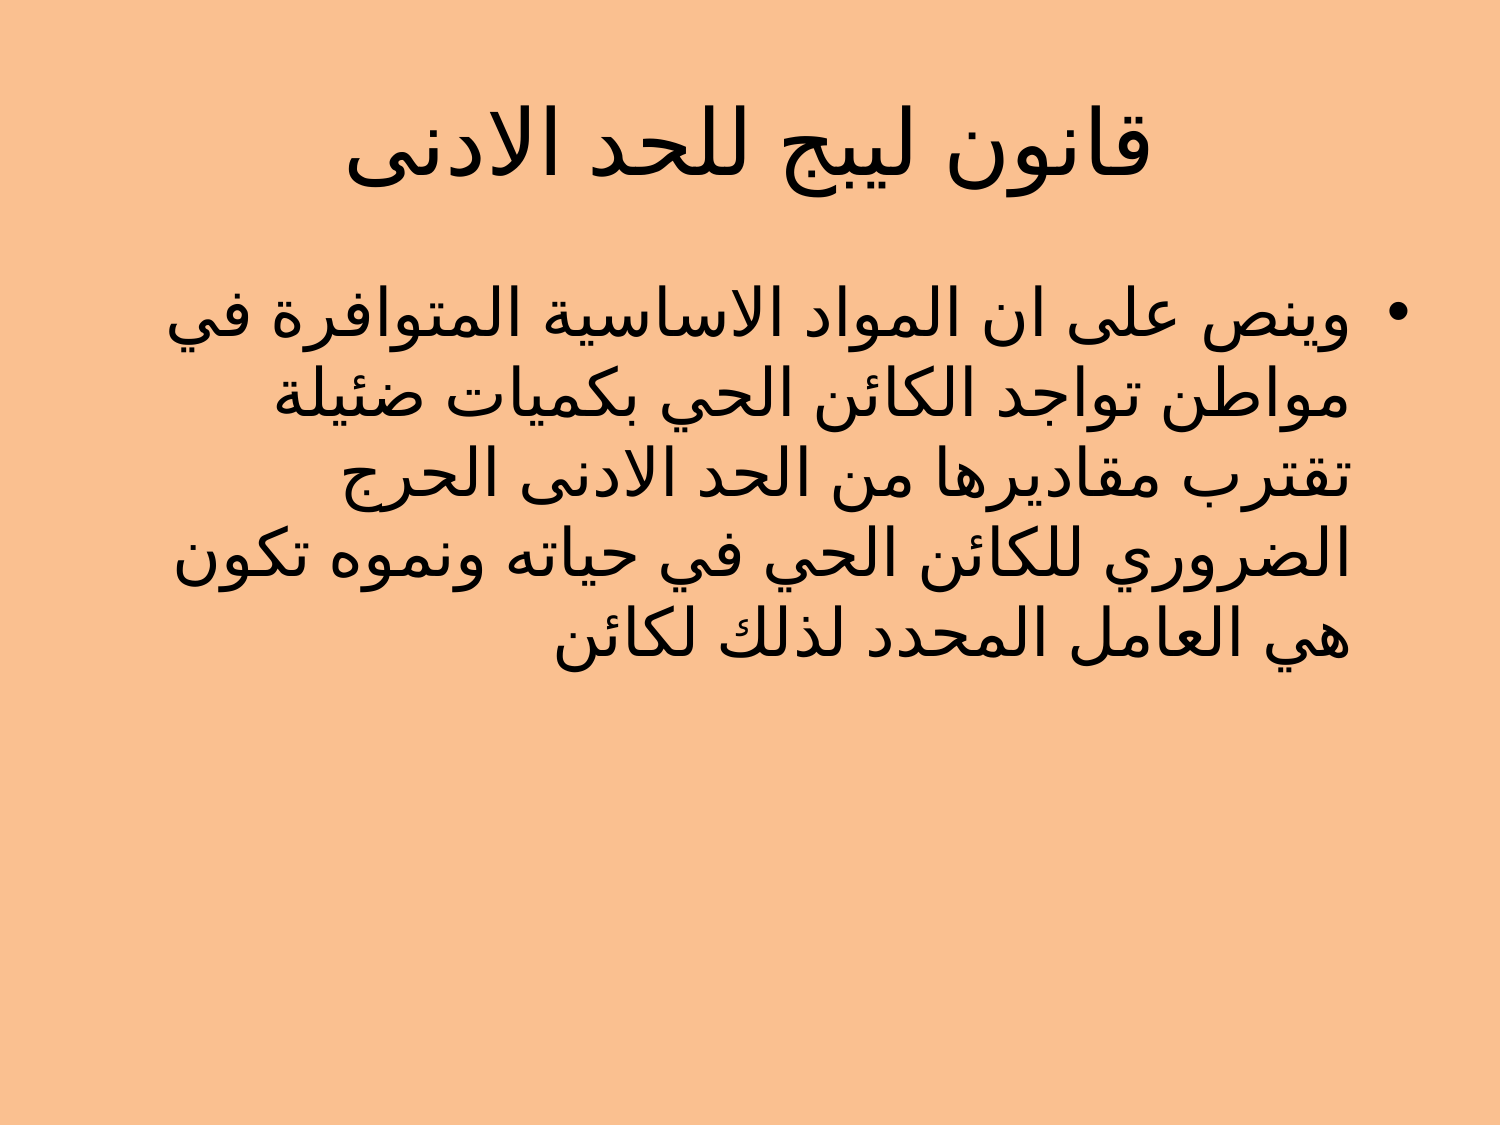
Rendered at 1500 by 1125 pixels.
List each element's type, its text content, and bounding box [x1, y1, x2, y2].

list وينص على ان المواد الاساسية المتوافرة في مواطن تواجد الكائن الحي بكميات ضئيلة تقترب مقاديرها من الحد الادنى الحرج الضروري للكائن الحي في حياته ونموه تكون هي العامل المحدد لذلك لكائن [75, 262, 1425, 1005]
title قانون ليبج للحد الادنى [75, 45, 1425, 233]
